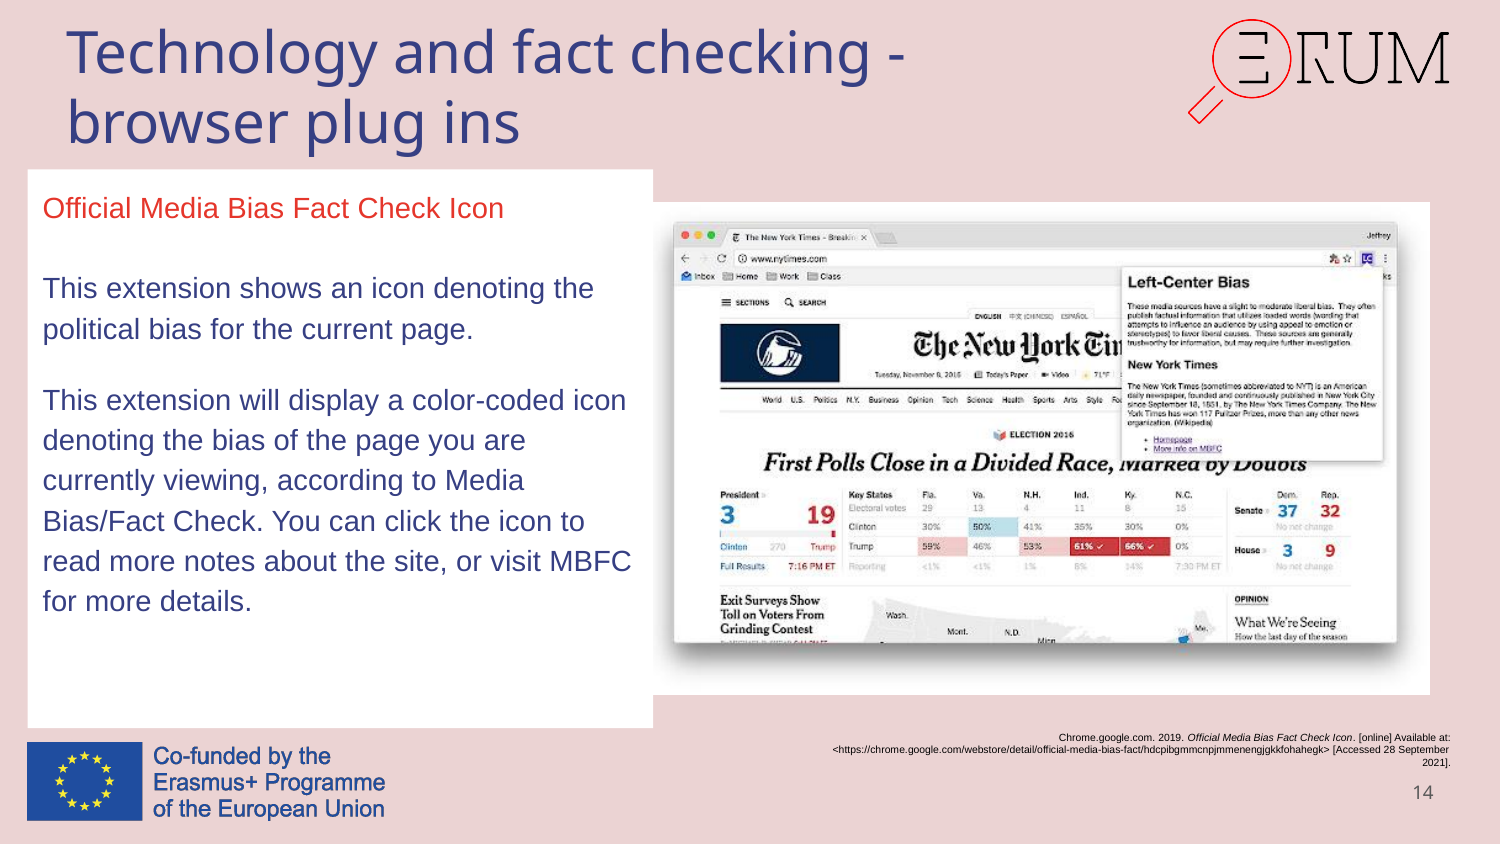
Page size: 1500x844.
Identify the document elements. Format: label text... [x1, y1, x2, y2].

picture [1136, 0, 1500, 137]
list Official Media Bias Fact Check Icon This extension shows an icon denoting the political bias for the current page. This extension will display a color-coded icon denoting the bias of the page you are currently viewing, according to Media Bias/Fact Check. You can click the icon to read more notes about the site, or visit MBFC for more details. [27, 169, 654, 729]
slide_number 14 [1358, 783, 1449, 826]
picture [27, 742, 385, 821]
picture [640, 202, 1430, 696]
text_box Chrome.google.com. 2019. Official Media Bias Fact Check Icon. [online] Available at: <https://chrome.google.com/webstore/detail/official-media-bias-fact/hdcpibgmmcnpjmmenengjgkkfohahegk> [Accessed 28 September 2021]. [803, 715, 1467, 783]
title Technology and fact checking - browser plug ins [51, 0, 1168, 94]
